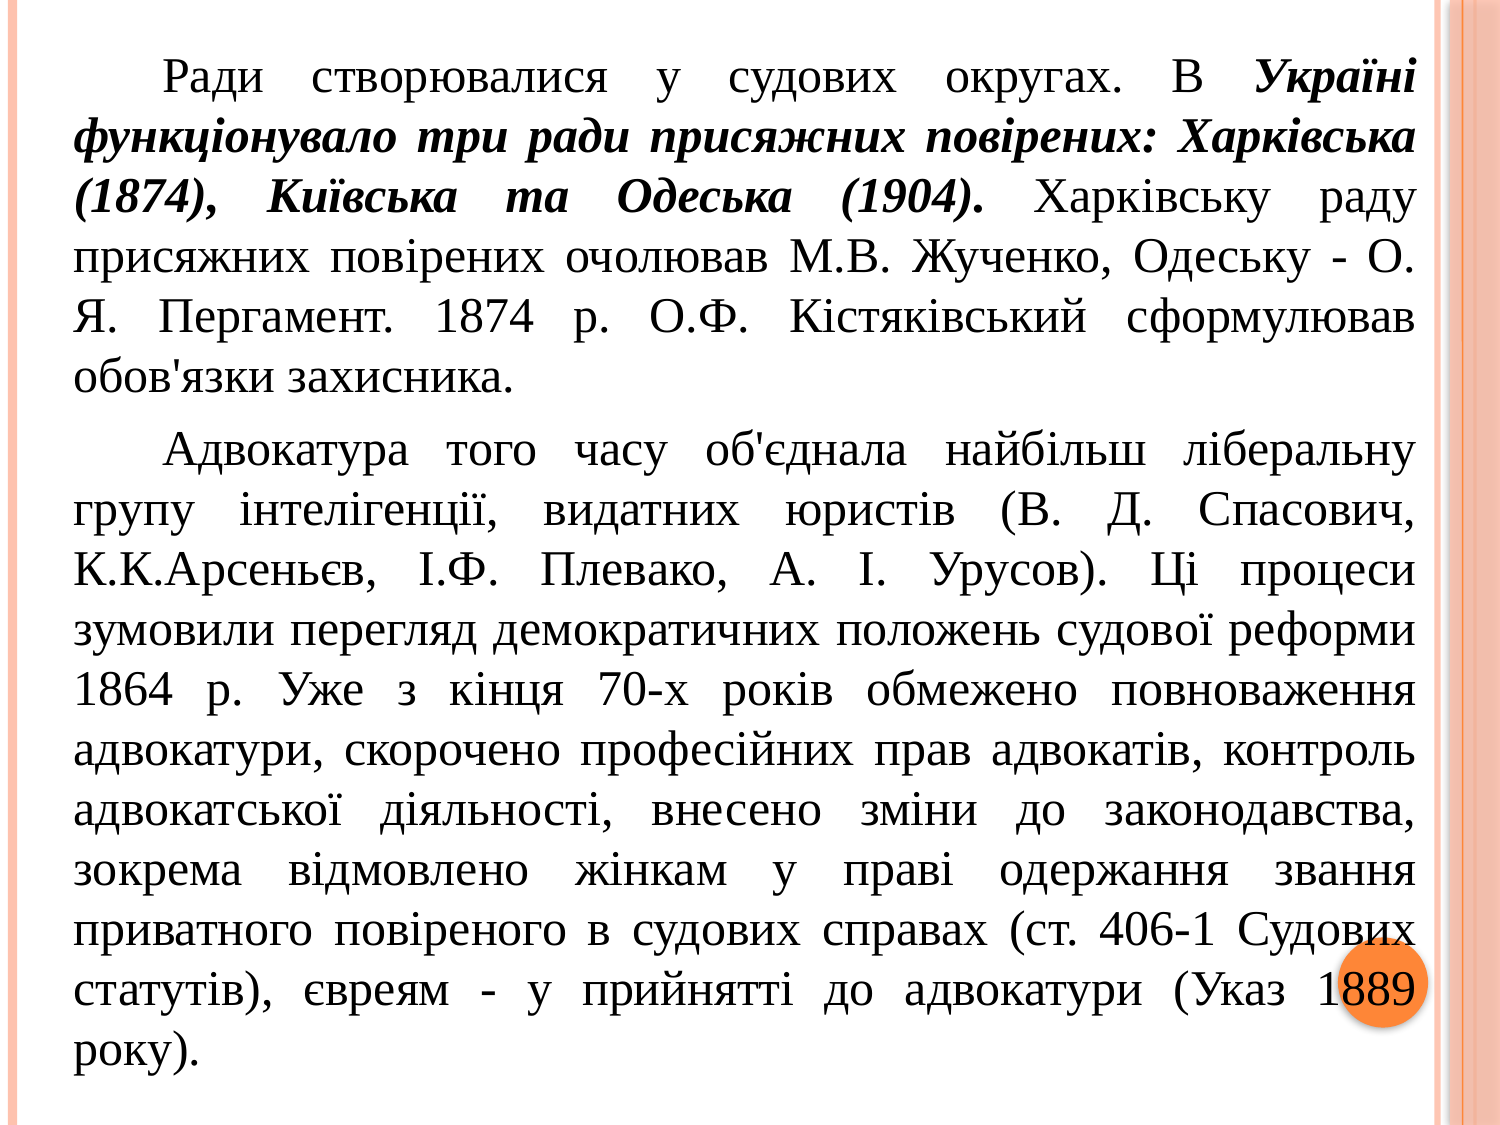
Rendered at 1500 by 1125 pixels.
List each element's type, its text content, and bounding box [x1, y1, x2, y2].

list Ради створювалися у судових округах. В Україні функціонувало три ради присяжних повірених: Харківська (1874), Київська та Одеська (1904). Харківську раду присяжних повірених очолював М.В. Жученко, Одеську - О. Я. Пергамент. 1874 р. О.Ф. Кістяківський сформулював обов'язки захисника. Адвокатура того часу об'єднала найбільш ліберальну групу інтелігенції, видатних юристів (В. Д. Спасович, К.К.Арсеньєв, І.Ф. Плевако, А. І. Урусов). Ці процеси зумовили перегляд демократичних положень судової реформи 1864 р. Уже з кінця 70-х років обмежено повноваження адвокатури, скорочено професійних прав адвокатів, контроль адвокатської діяльності, внесено зміни до законодавства, зокрема відмовлено жінкам у праві одержання звання приватного повіреного в судових справах (ст. 406-1 Судових статутів), євреям - у прийнятті до адвокатури (Указ 1889 року). [58, 34, 1433, 1055]
